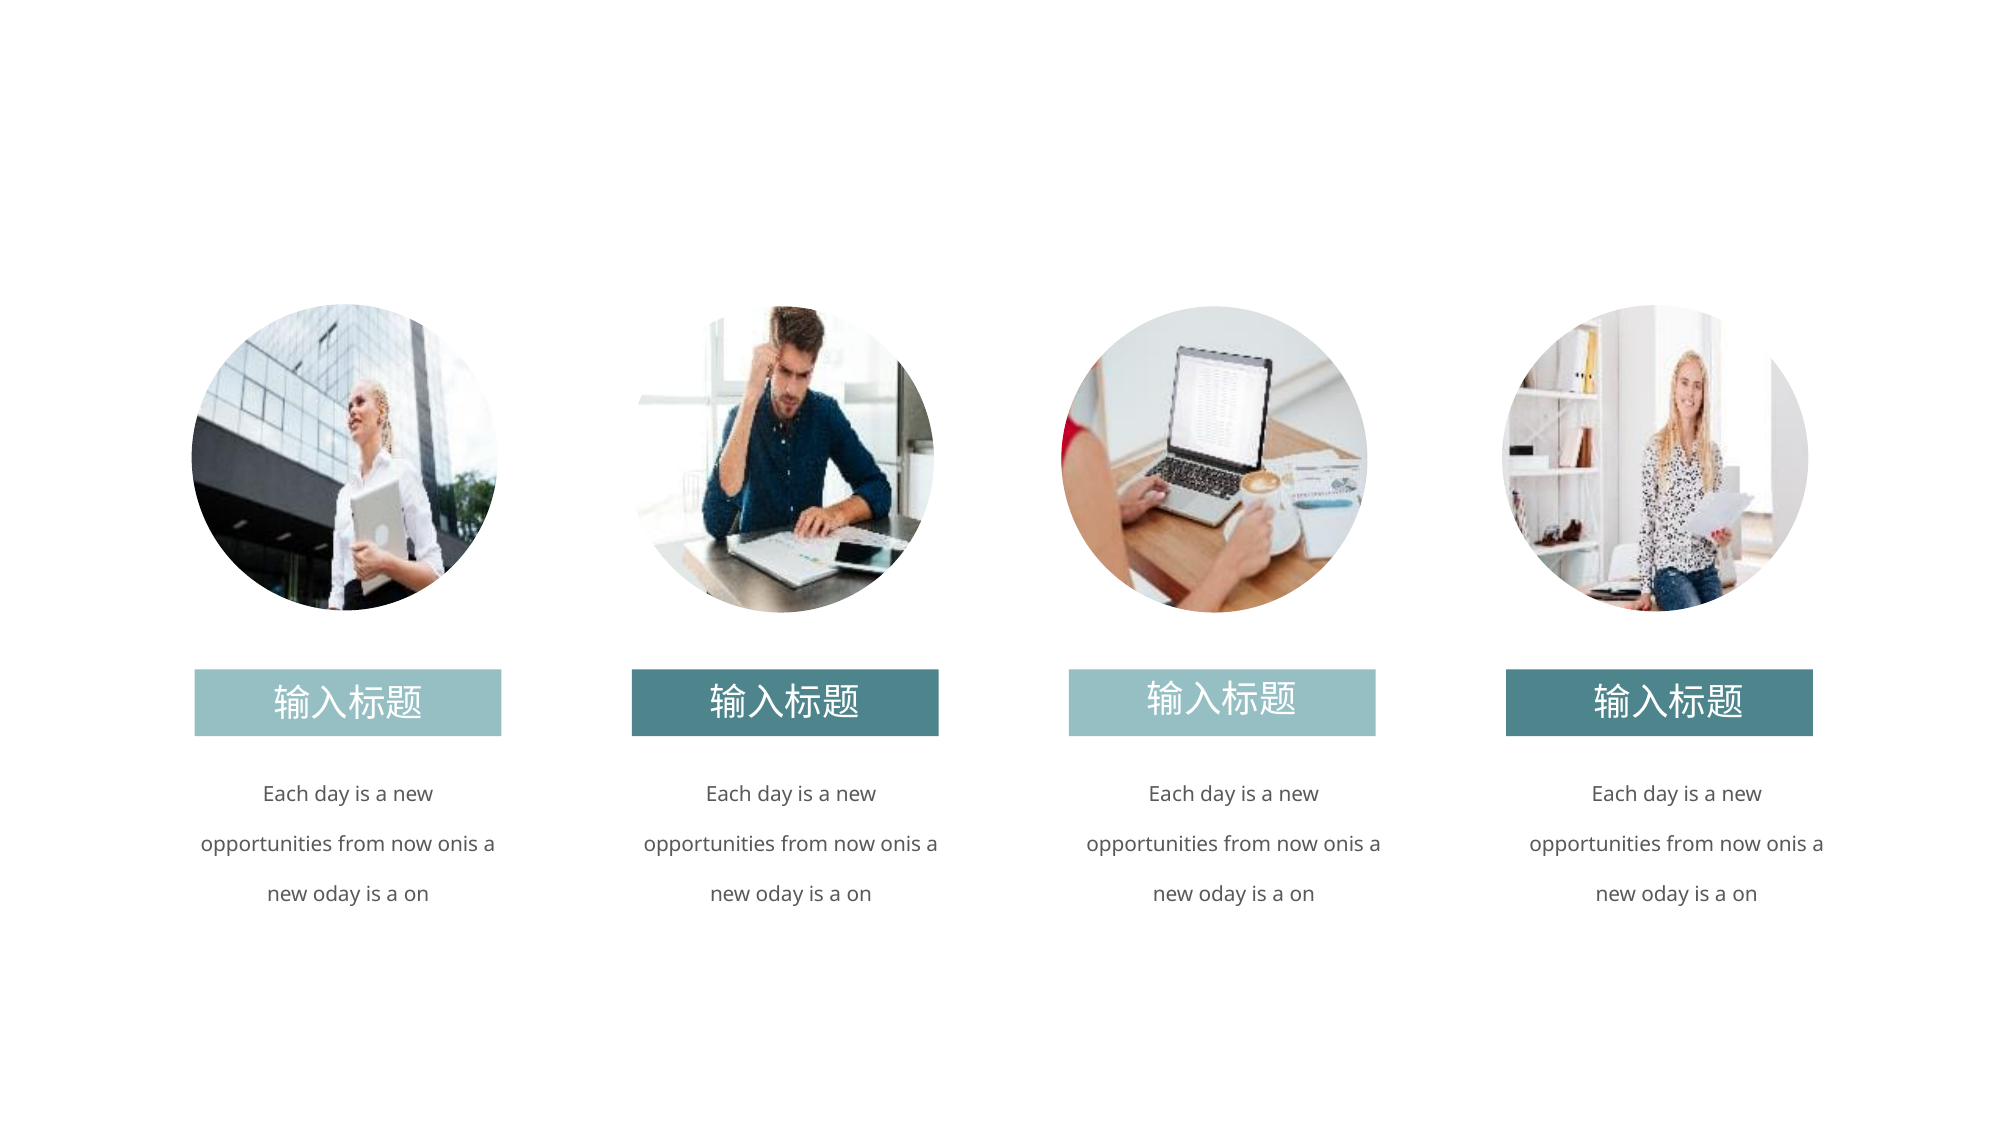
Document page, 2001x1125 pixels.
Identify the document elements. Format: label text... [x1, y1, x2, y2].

text_box Each day is a new opportunities from now onis a new oday is a on [188, 750, 508, 912]
text_box [1501, 304, 1810, 613]
text_box Each day is a new opportunities from now onis a new oday is a on [1074, 750, 1393, 912]
text_box [190, 303, 499, 612]
text_box Each day is a new opportunities from now onis a new oday is a on [1517, 750, 1836, 912]
text_box [1060, 305, 1369, 614]
text_box Each day is a new opportunities from now onis a new oday is a on [631, 750, 951, 912]
text_box [626, 305, 936, 614]
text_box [194, 667, 1813, 736]
